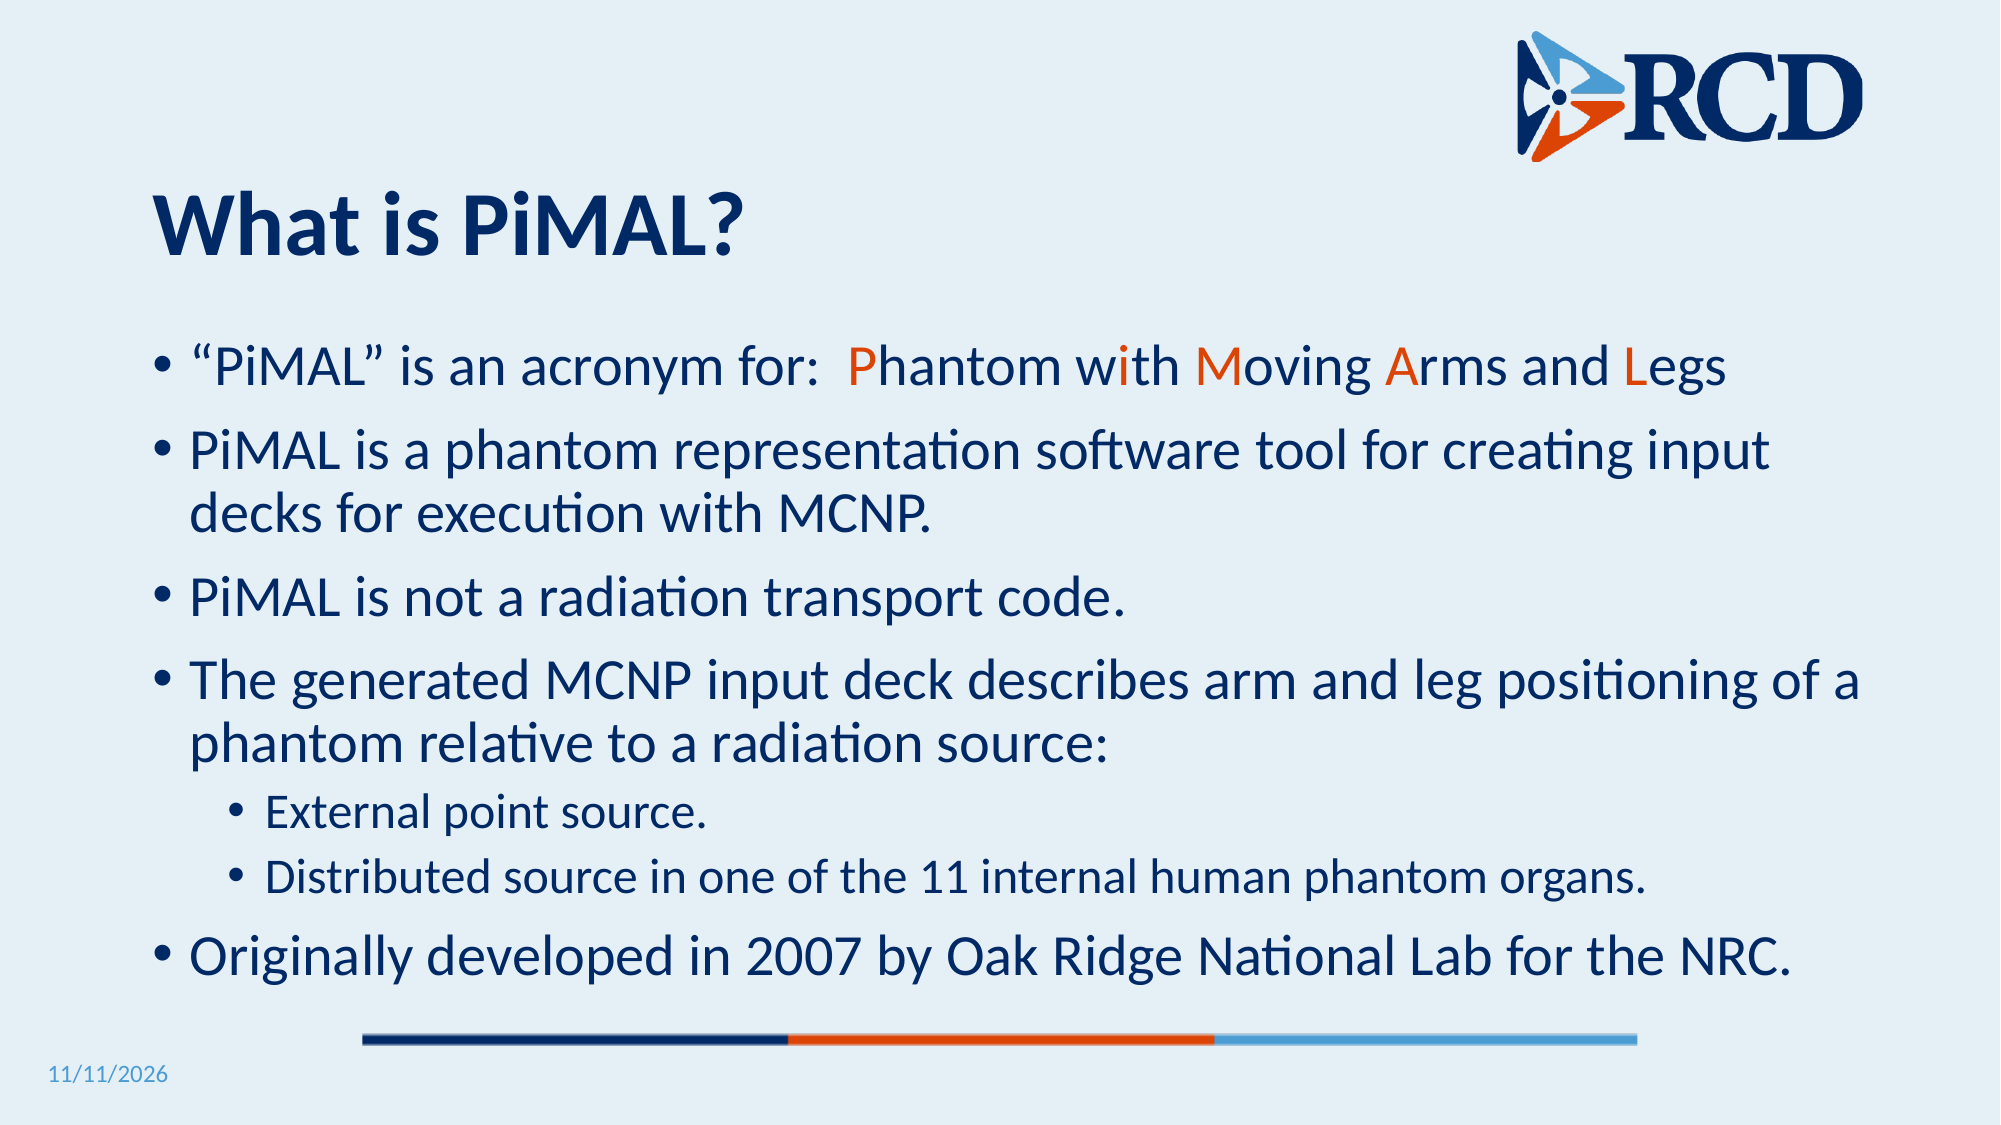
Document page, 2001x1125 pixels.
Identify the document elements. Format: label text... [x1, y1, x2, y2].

title What is PiMAL? [137, 143, 1863, 309]
list “PiMAL” is an acronym for: Phantom with Moving Arms and Legs PiMAL is a phantom representation software tool for creating input decks for execution with MCNP. PiMAL is not a radiation transport code. The generated MCNP input deck describes arm and leg positioning of a phantom relative to a radiation source: External point source. Distributed source in one of the 11 internal human phantom organs. Originally developed in 2007 by Oak Ridge National Lab for the NRC. [137, 328, 1908, 1014]
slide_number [32, 1042, 483, 1103]
